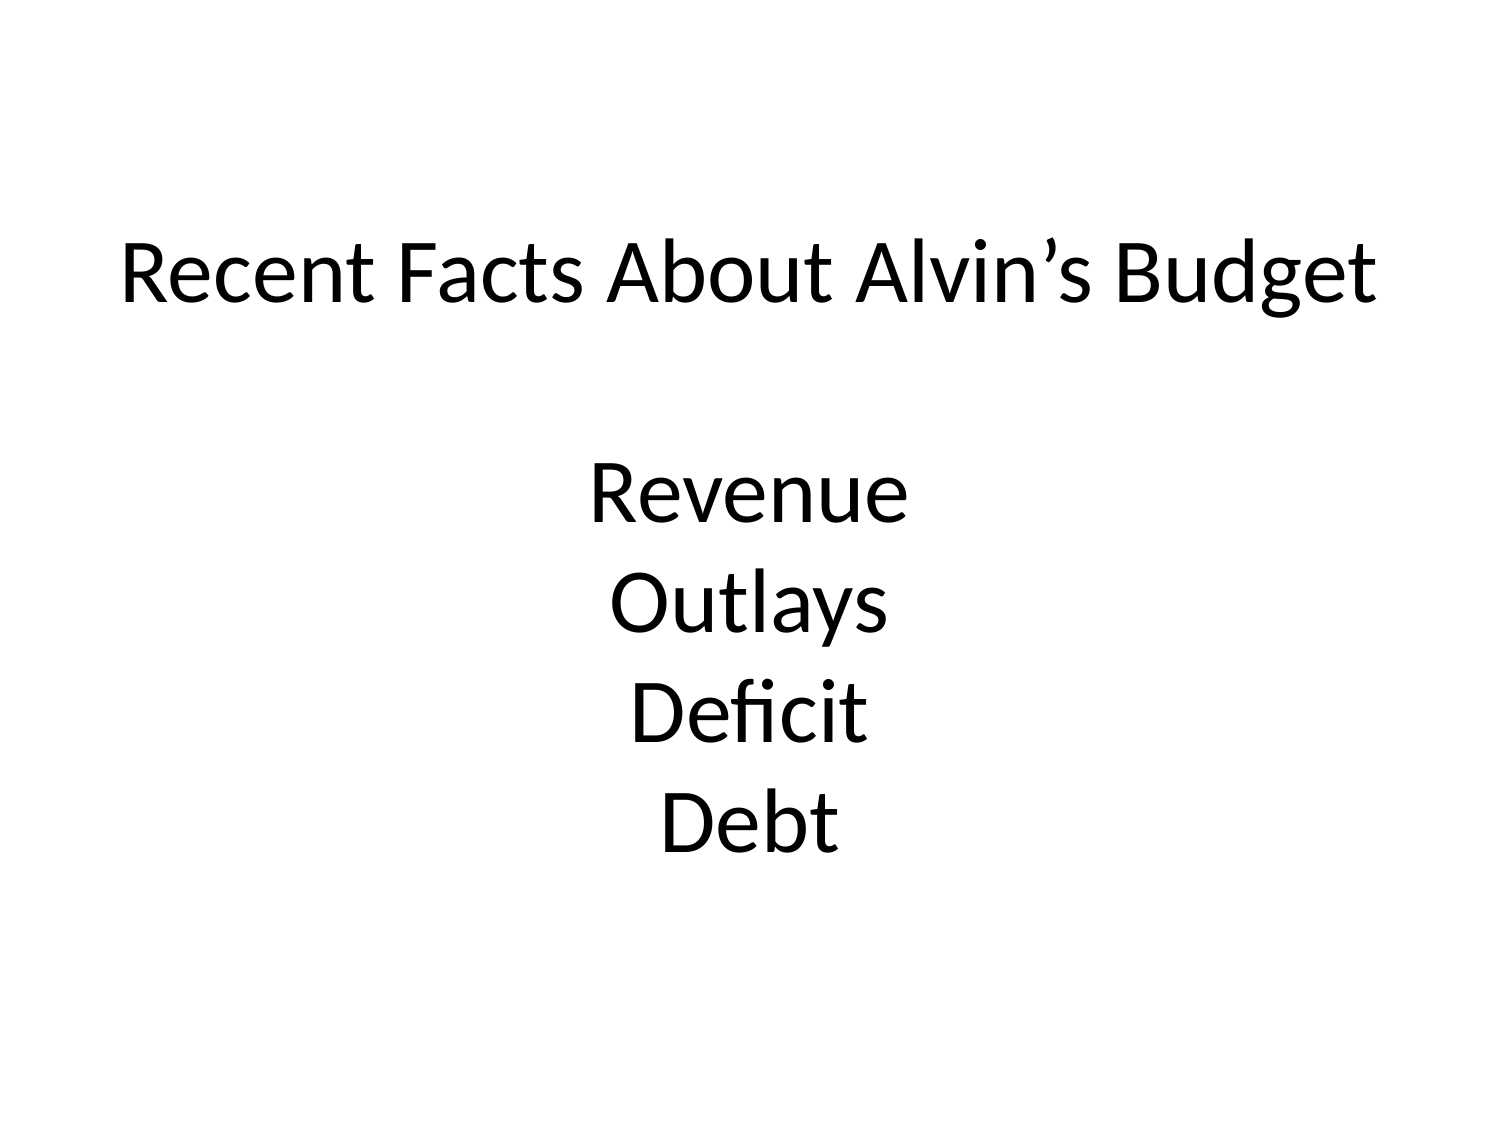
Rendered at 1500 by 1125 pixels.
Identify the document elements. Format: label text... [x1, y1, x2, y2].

title Recent Facts About Alvin’s Budget Revenue Outlays Deficit Debt [74, 44, 1426, 1038]
